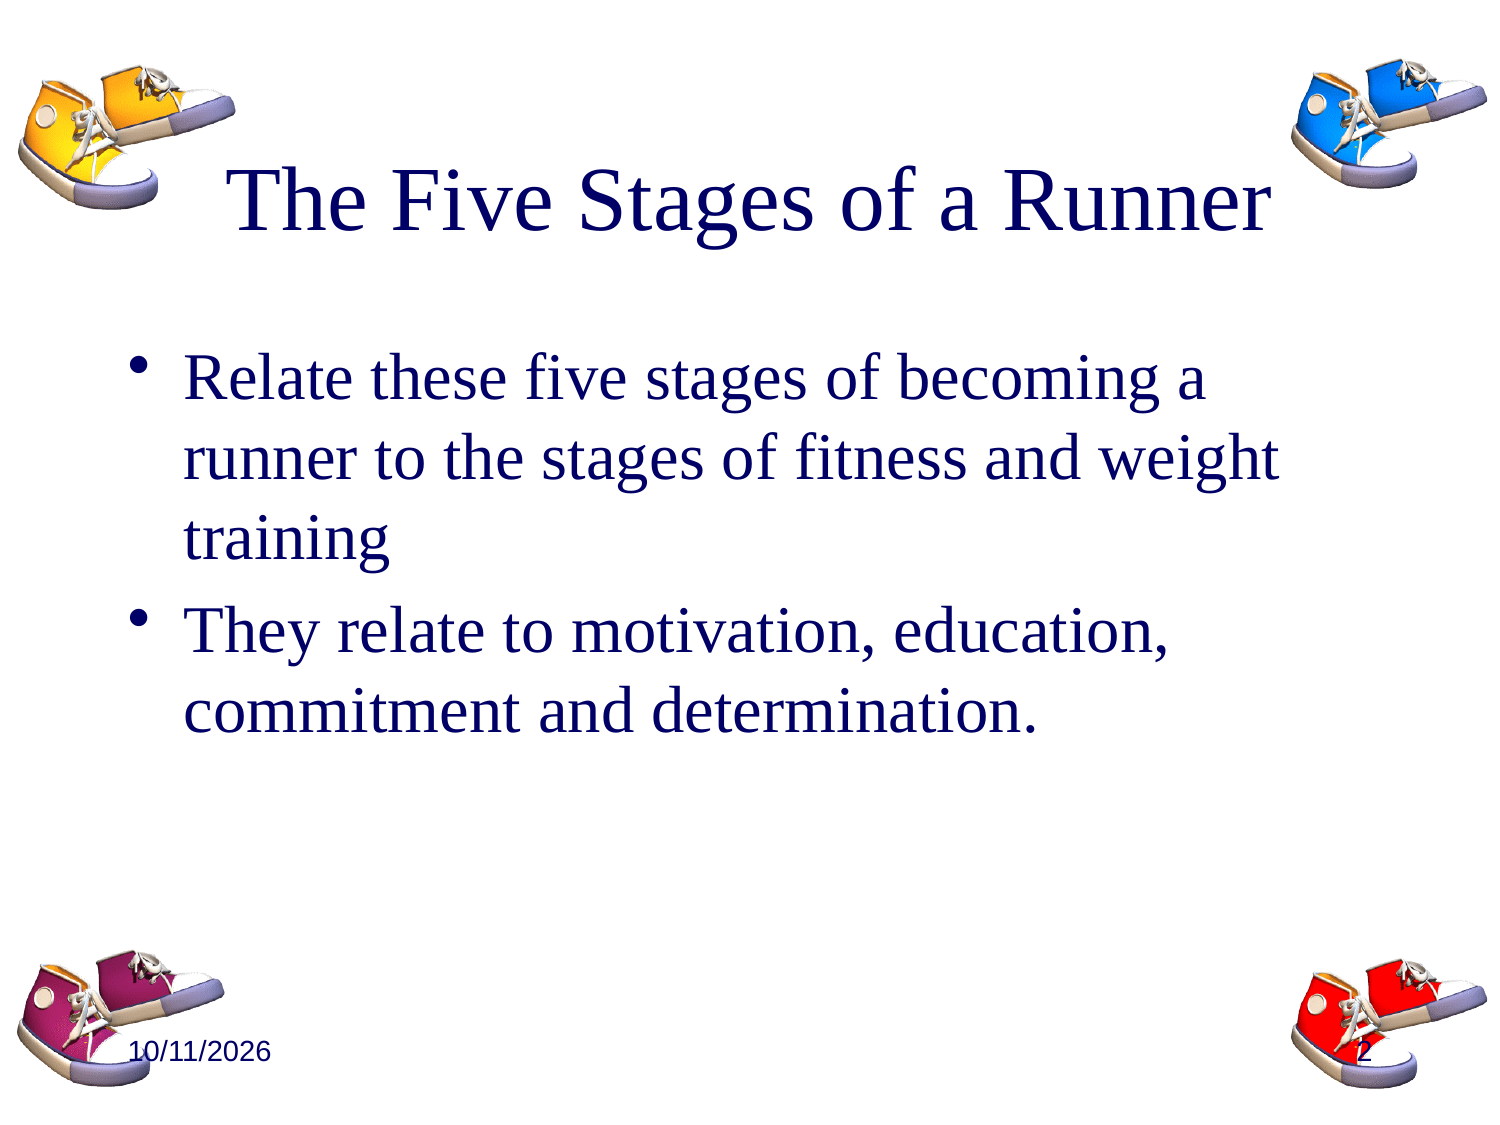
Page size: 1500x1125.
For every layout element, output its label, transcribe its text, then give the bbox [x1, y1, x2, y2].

picture [0, 887, 238, 1125]
picture [1275, 899, 1500, 1125]
picture [1275, 0, 1500, 225]
slide_number 2 [1074, 1024, 1388, 1101]
picture [0, 0, 250, 250]
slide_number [112, 1024, 426, 1101]
list Relate these five stages of becoming a runner to the stages of fitness and weight training They relate to motivation, education, commitment and determination. [112, 324, 1388, 1001]
title The Five Stages of a Runner [112, 99, 1388, 288]
